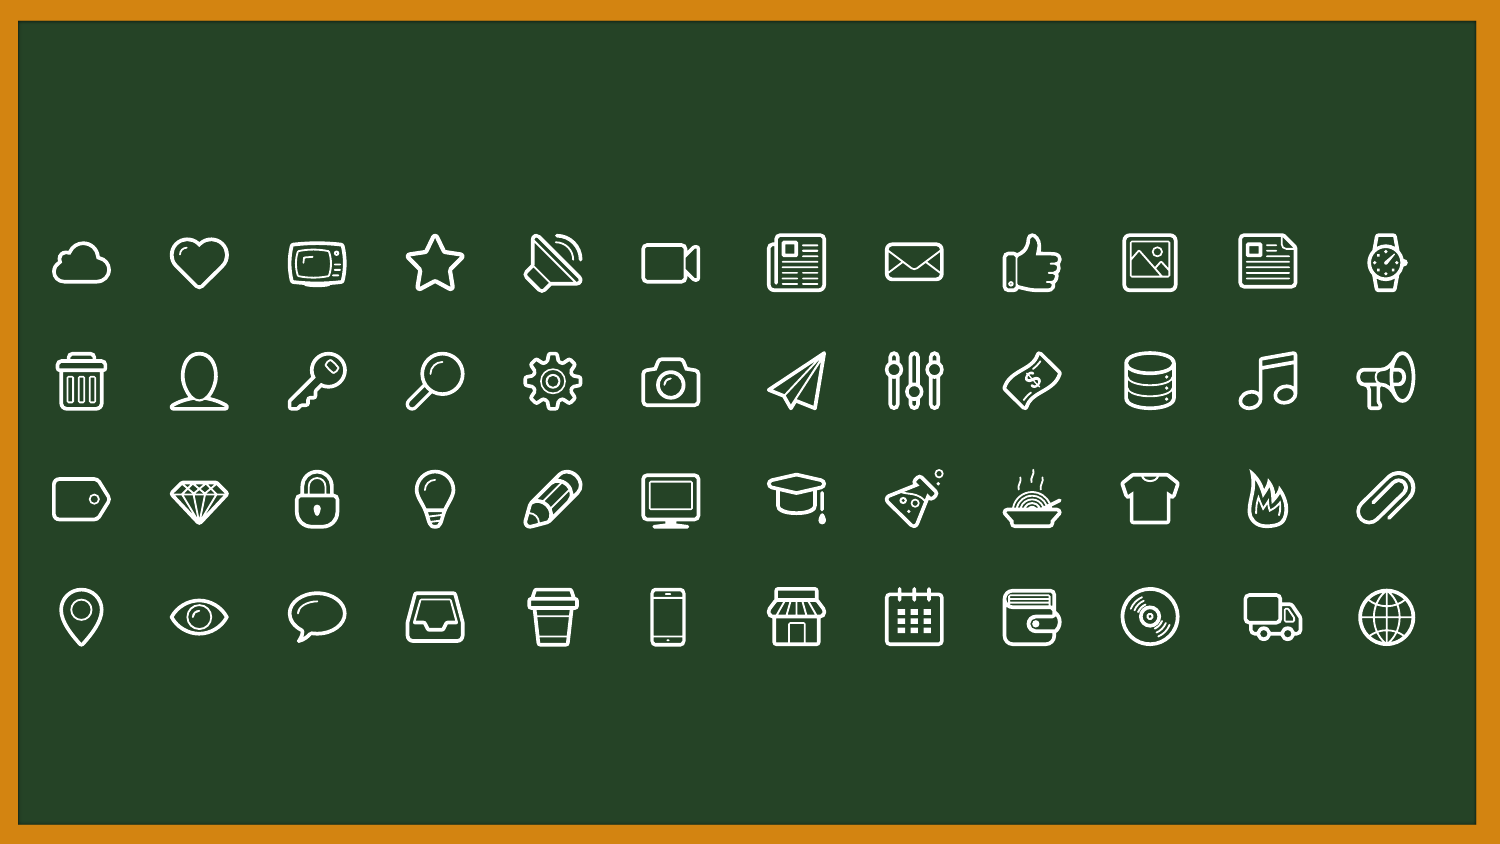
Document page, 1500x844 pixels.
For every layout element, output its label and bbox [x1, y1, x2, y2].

text_box [59, 587, 104, 647]
text_box [1367, 233, 1408, 293]
picture [0, 0, 1500, 844]
text_box [523, 351, 583, 411]
text_box [1002, 351, 1062, 411]
text_box [1030, 468, 1035, 483]
text_box [1238, 233, 1298, 289]
text_box [414, 469, 456, 529]
text_box [297, 600, 319, 615]
text_box [1124, 351, 1176, 411]
text_box [169, 598, 229, 636]
text_box [313, 504, 321, 516]
text_box [766, 587, 827, 647]
text_box [1238, 351, 1298, 411]
text_box [1120, 472, 1180, 525]
text_box [766, 472, 827, 516]
text_box [934, 469, 944, 479]
text_box [51, 477, 111, 522]
text_box [294, 469, 340, 529]
text_box [405, 233, 465, 292]
text_box [55, 351, 108, 411]
text_box [169, 351, 229, 411]
text_box [1017, 476, 1022, 491]
text_box [820, 491, 824, 512]
text_box [1356, 351, 1416, 411]
text_box [884, 351, 944, 411]
text_box [287, 351, 347, 411]
text_box [766, 351, 827, 411]
text_box [302, 255, 314, 264]
text_box [641, 473, 701, 529]
text_box [641, 357, 701, 408]
text_box [169, 480, 229, 525]
text_box [650, 587, 686, 647]
text_box [1243, 593, 1303, 642]
text_box [66, 375, 75, 404]
text_box [1002, 233, 1062, 293]
text_box [88, 375, 97, 404]
text_box [781, 240, 799, 258]
text_box [77, 375, 86, 404]
text_box [1247, 469, 1289, 529]
text_box [641, 243, 701, 284]
text_box [910, 498, 920, 508]
text_box [884, 586, 944, 647]
text_box [1122, 233, 1178, 293]
text_box [324, 359, 340, 374]
text_box [884, 474, 939, 529]
text_box [405, 351, 465, 411]
text_box [523, 233, 583, 293]
text_box [413, 598, 458, 632]
text_box [169, 237, 229, 290]
text_box [287, 241, 347, 288]
text_box [294, 248, 332, 279]
text_box [1002, 491, 1062, 529]
text_box [527, 587, 579, 647]
text_box [1356, 471, 1416, 525]
text_box [884, 242, 944, 282]
text_box [899, 496, 907, 505]
text_box [52, 241, 111, 284]
text_box [287, 591, 347, 643]
text_box [1002, 588, 1062, 647]
text_box [1120, 587, 1180, 647]
text_box [405, 591, 465, 643]
text_box [1255, 494, 1282, 517]
text_box [1039, 476, 1044, 491]
text_box [766, 233, 827, 293]
text_box [1358, 588, 1416, 647]
text_box [523, 469, 583, 529]
text_box [818, 513, 827, 525]
text_box [333, 250, 340, 256]
